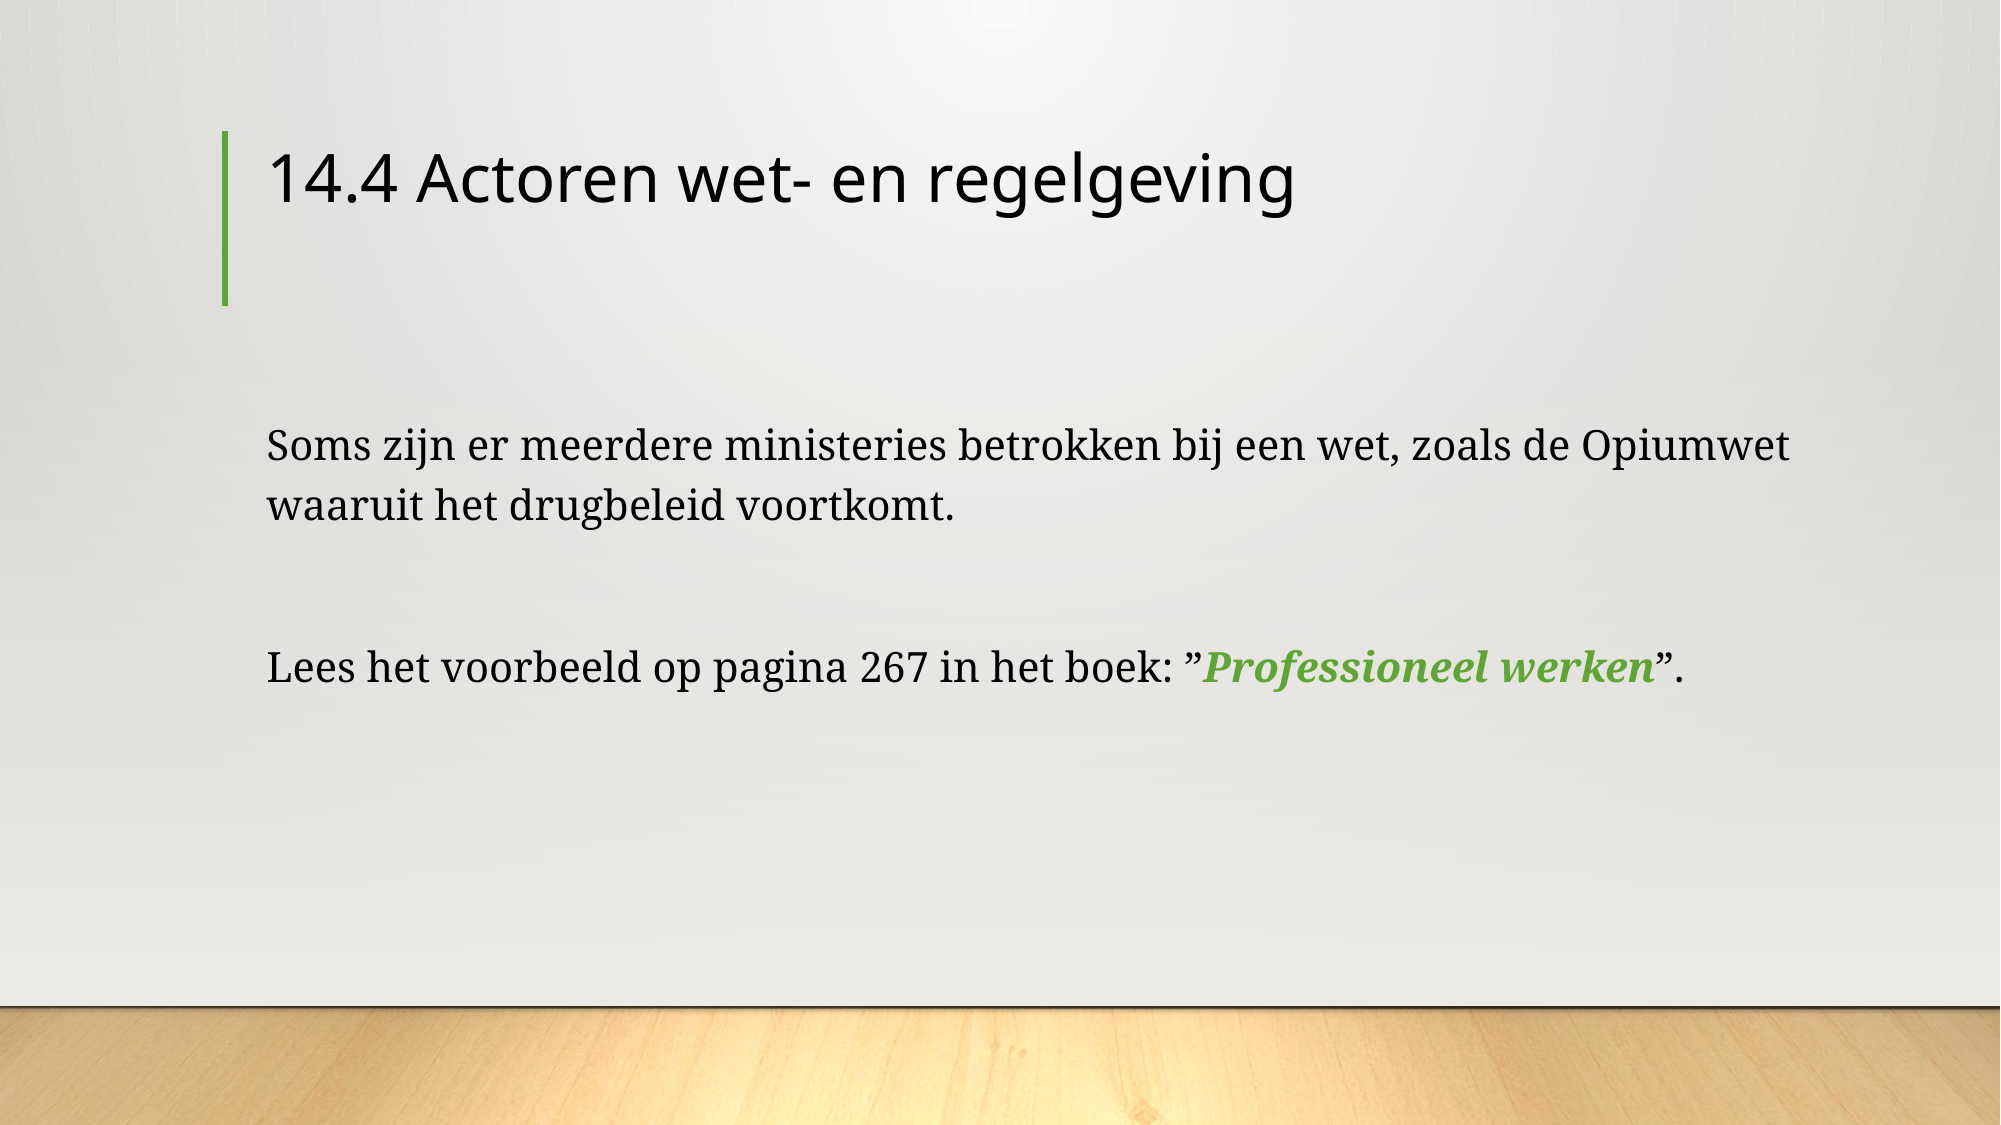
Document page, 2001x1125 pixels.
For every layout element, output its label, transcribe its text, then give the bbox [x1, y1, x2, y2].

list Soms zijn er meerdere ministeries betrokken bij een wet, zoals de Opiumwet waaruit het drugbeleid voortkomt. Lees het voorbeeld op pagina 267 in het boek: ”Professioneel werken”. [251, 330, 1814, 897]
title 14.4 Actoren wet- en regelgeving [251, 131, 1814, 305]
picture [0, 1006, 2000, 1125]
